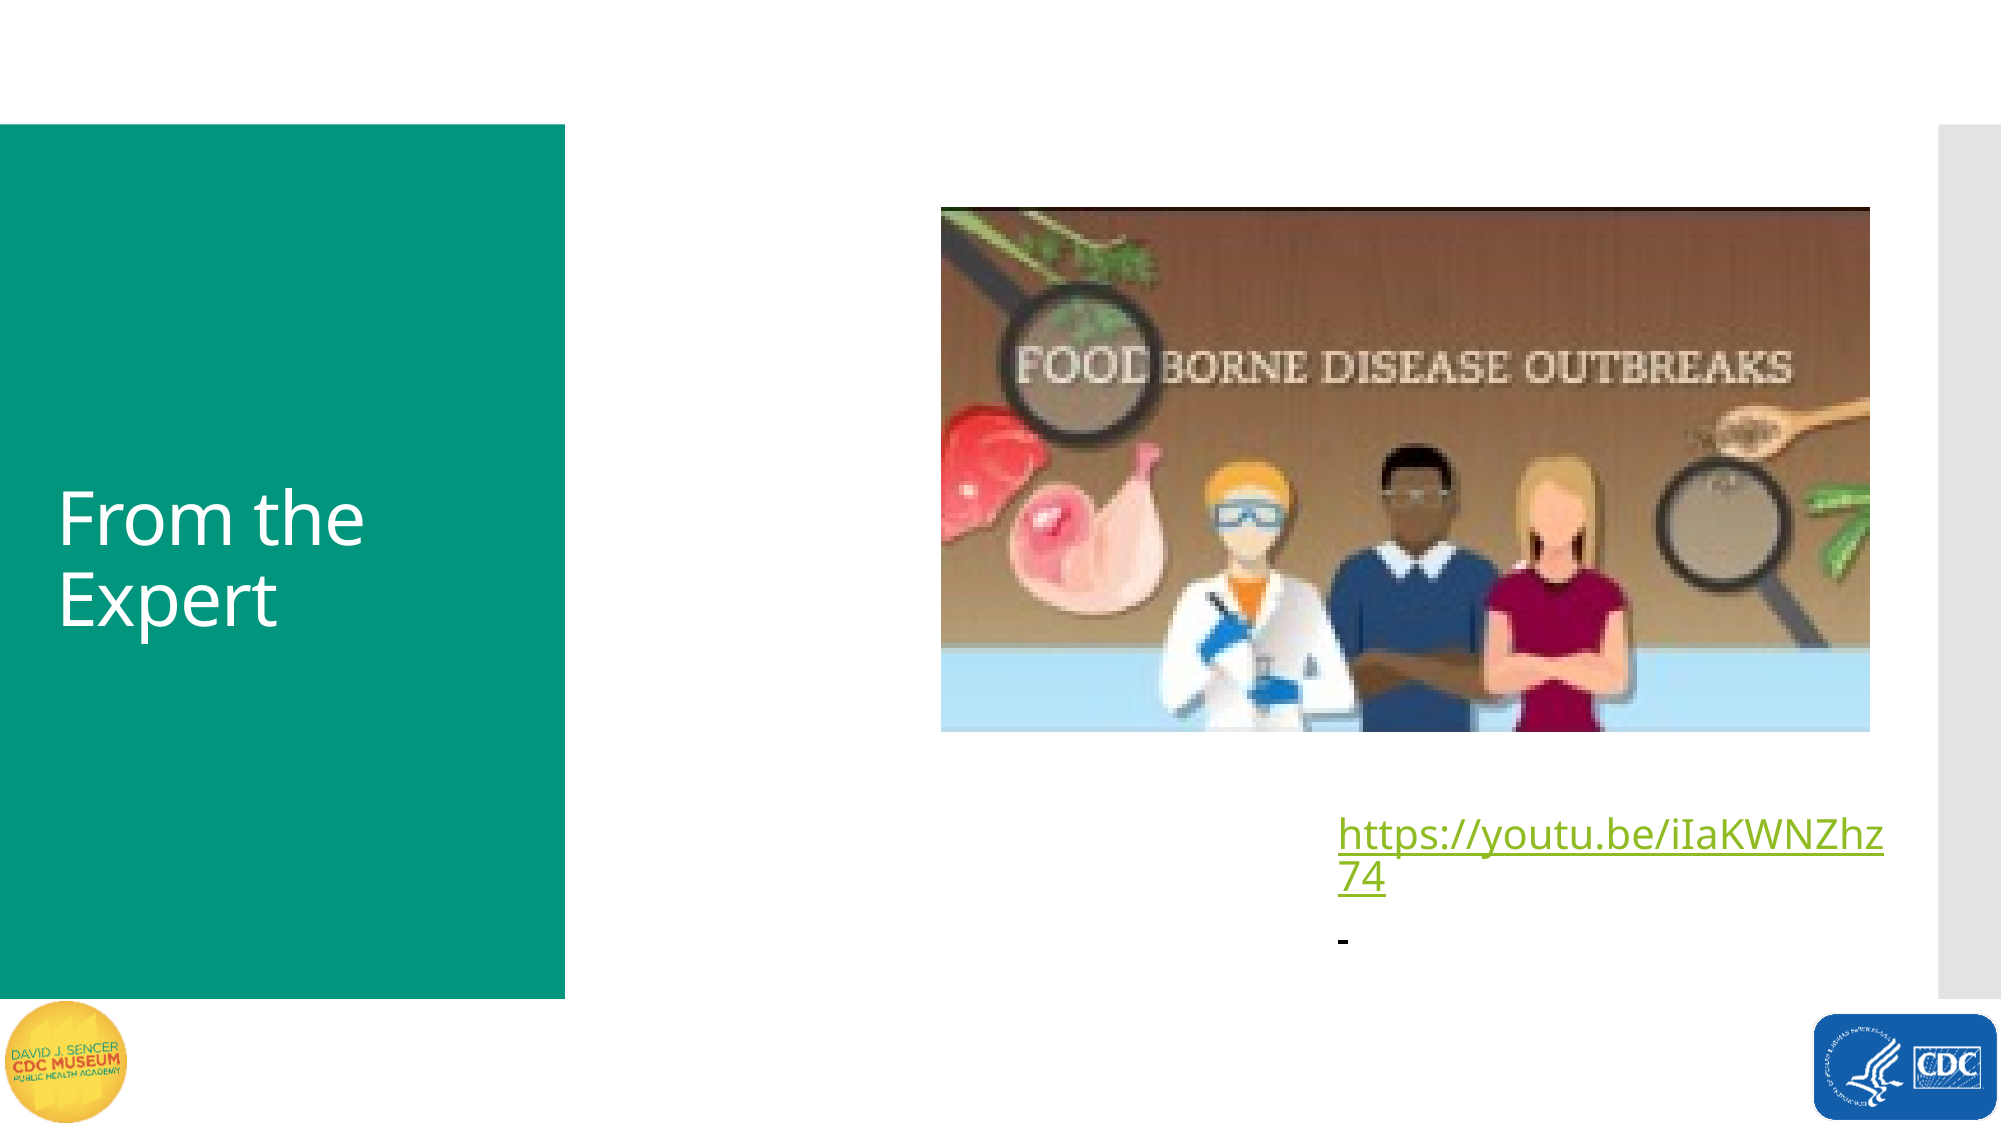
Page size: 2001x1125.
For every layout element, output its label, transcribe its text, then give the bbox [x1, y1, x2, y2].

title From the Expert [41, 184, 525, 940]
picture [4, 1001, 127, 1123]
list https://youtu.be/iIaKWNZhz74 [1322, 831, 1907, 909]
picture [1801, 1006, 2000, 1125]
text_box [940, 206, 1872, 733]
